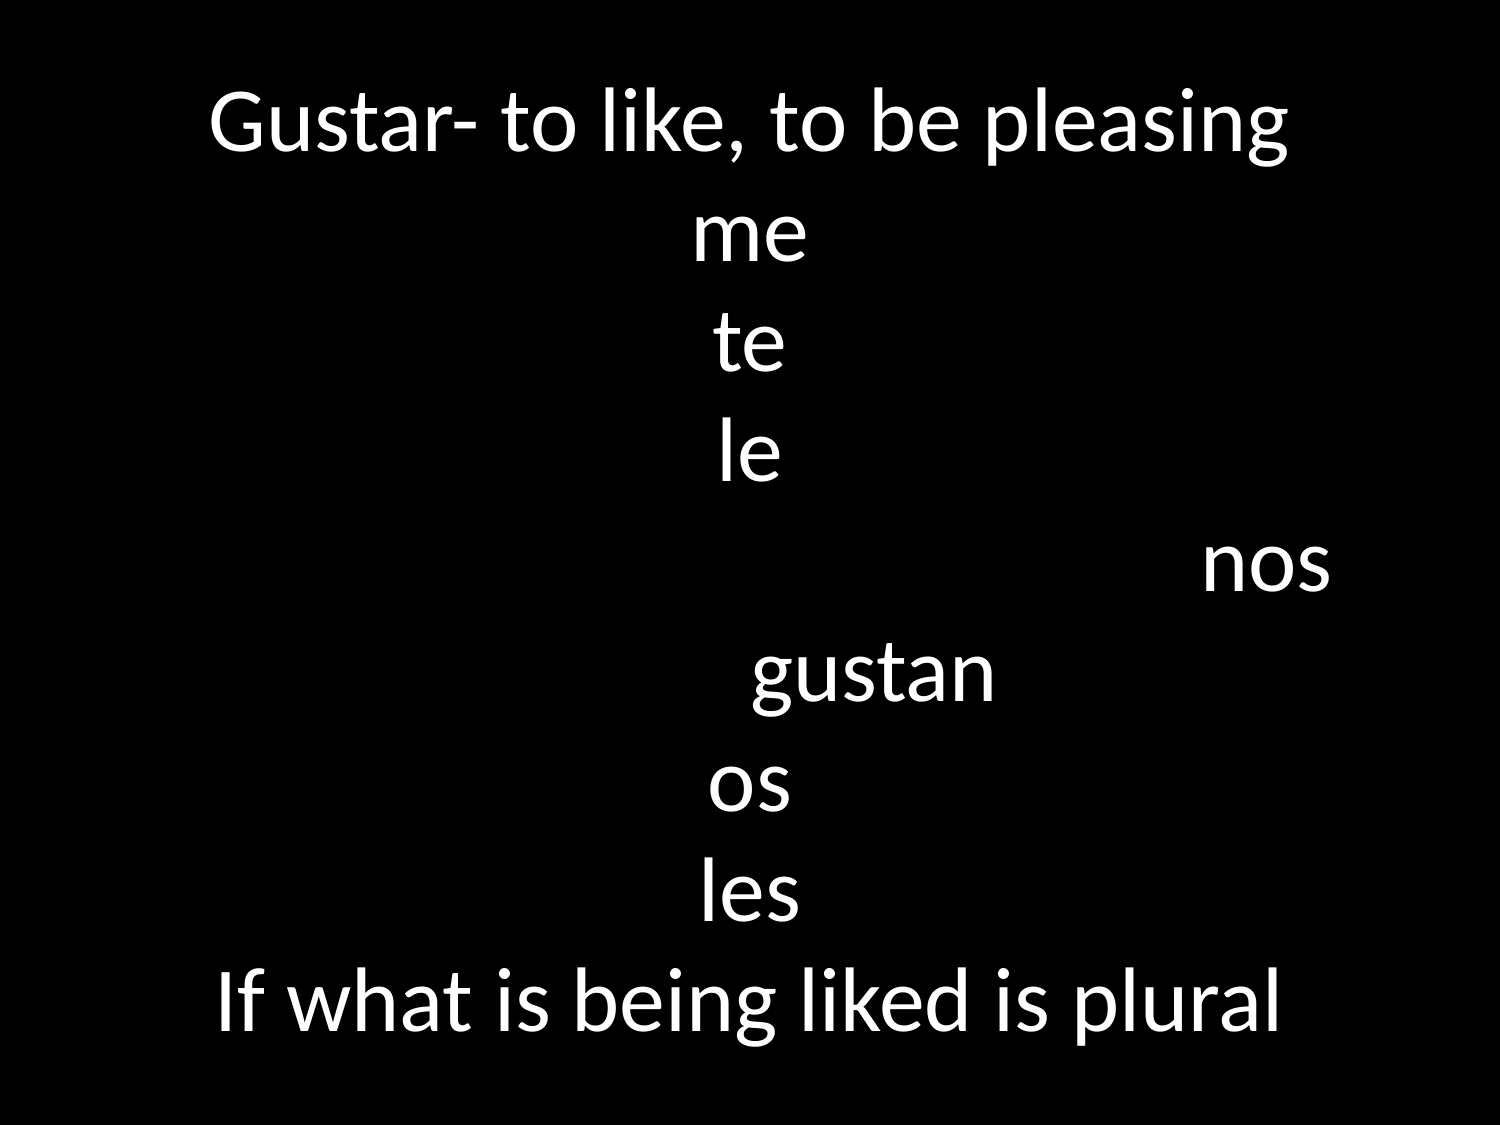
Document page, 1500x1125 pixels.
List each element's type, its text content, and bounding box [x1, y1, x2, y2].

title Gustar- to like, to be pleasing me te le nos gustan os les If what is being liked is plural [75, 45, 1425, 1065]
